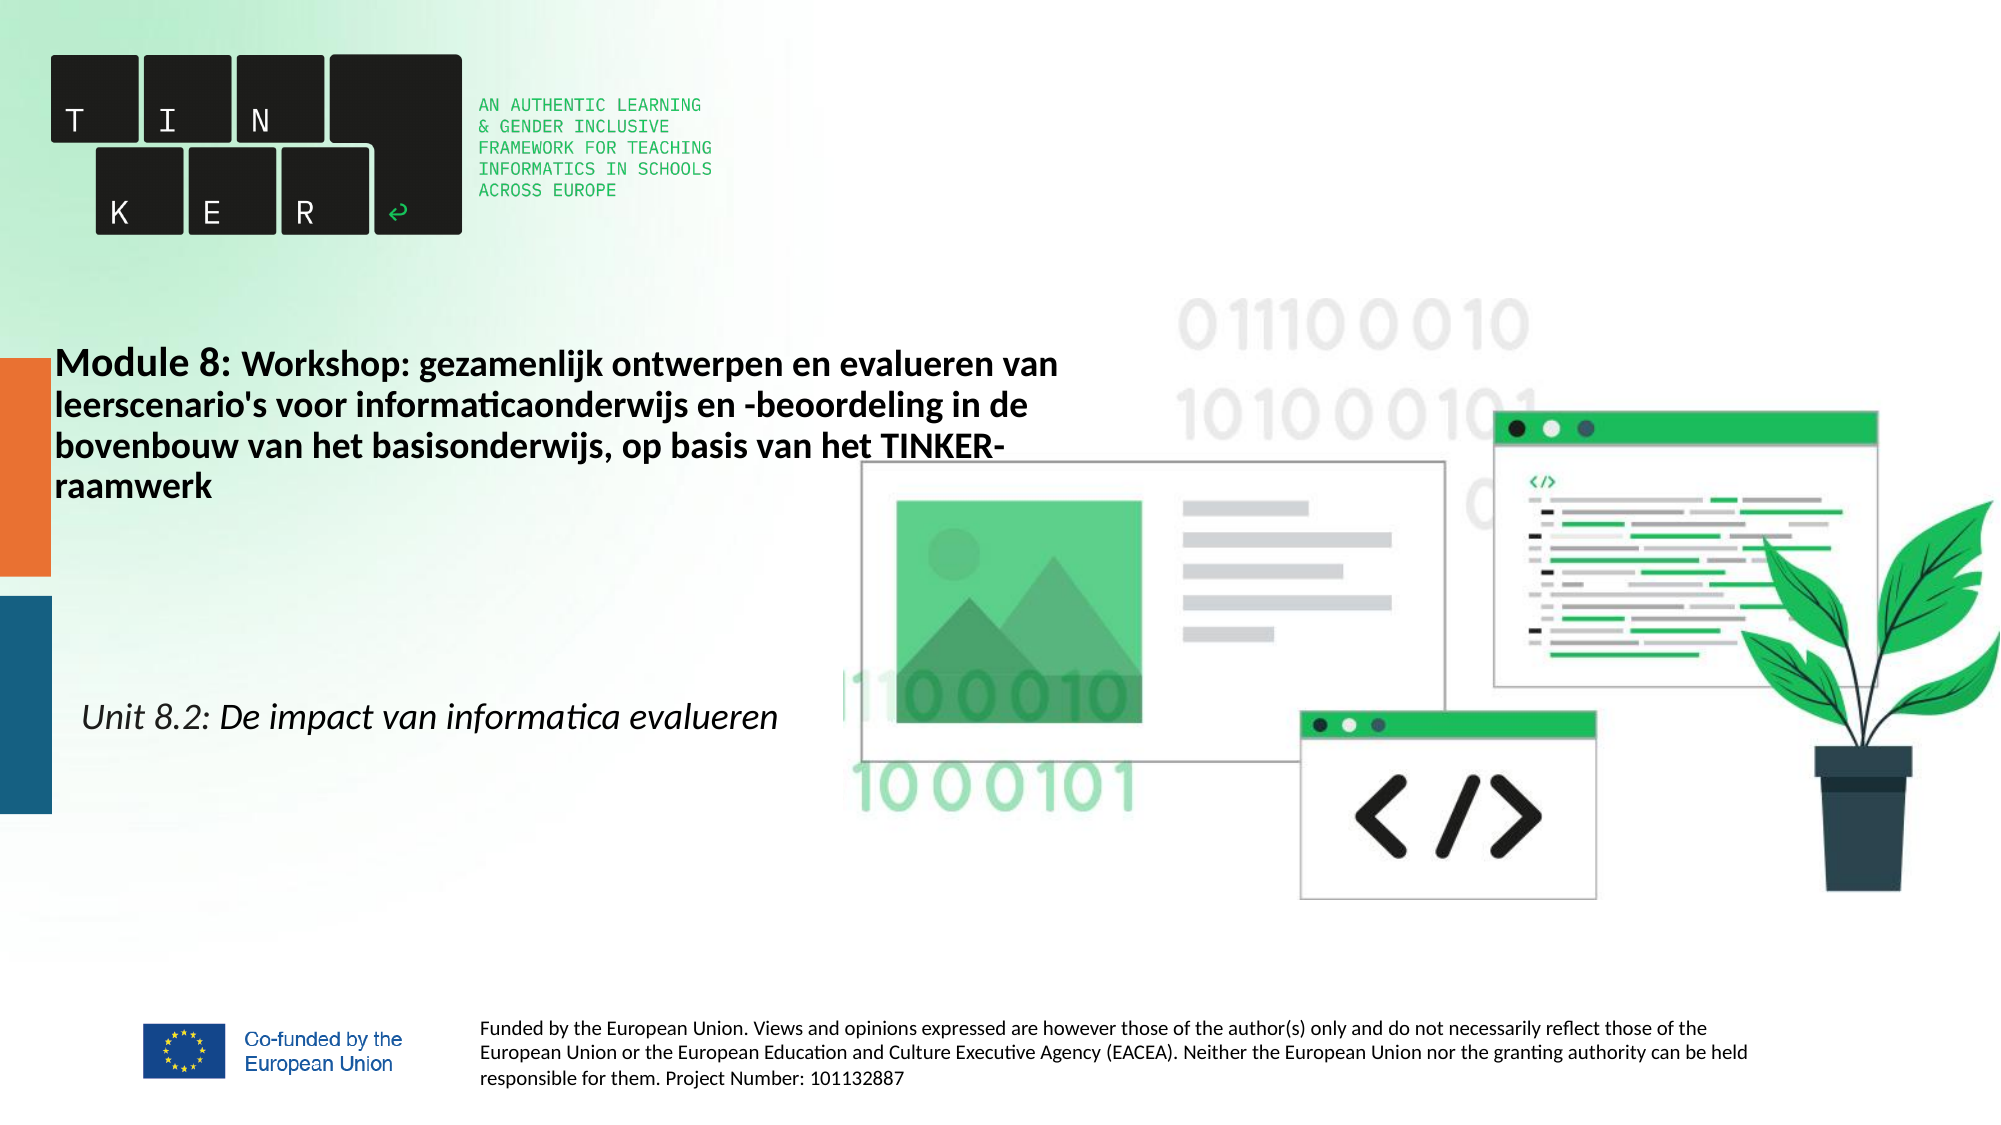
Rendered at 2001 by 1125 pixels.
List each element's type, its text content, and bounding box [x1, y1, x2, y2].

picture [0, 0, 2000, 1125]
subtitle Unit 8.2: De impact van informatica evalueren [65, 611, 869, 824]
title Module 8: Workshop: gezamenlijk ontwerpen en evalueren van leerscenario's voor informaticaonderwijs en -beoordeling in de bovenbouw van het basisonderwijs, op basis van het TINKER-raamwerk [39, 314, 1174, 534]
